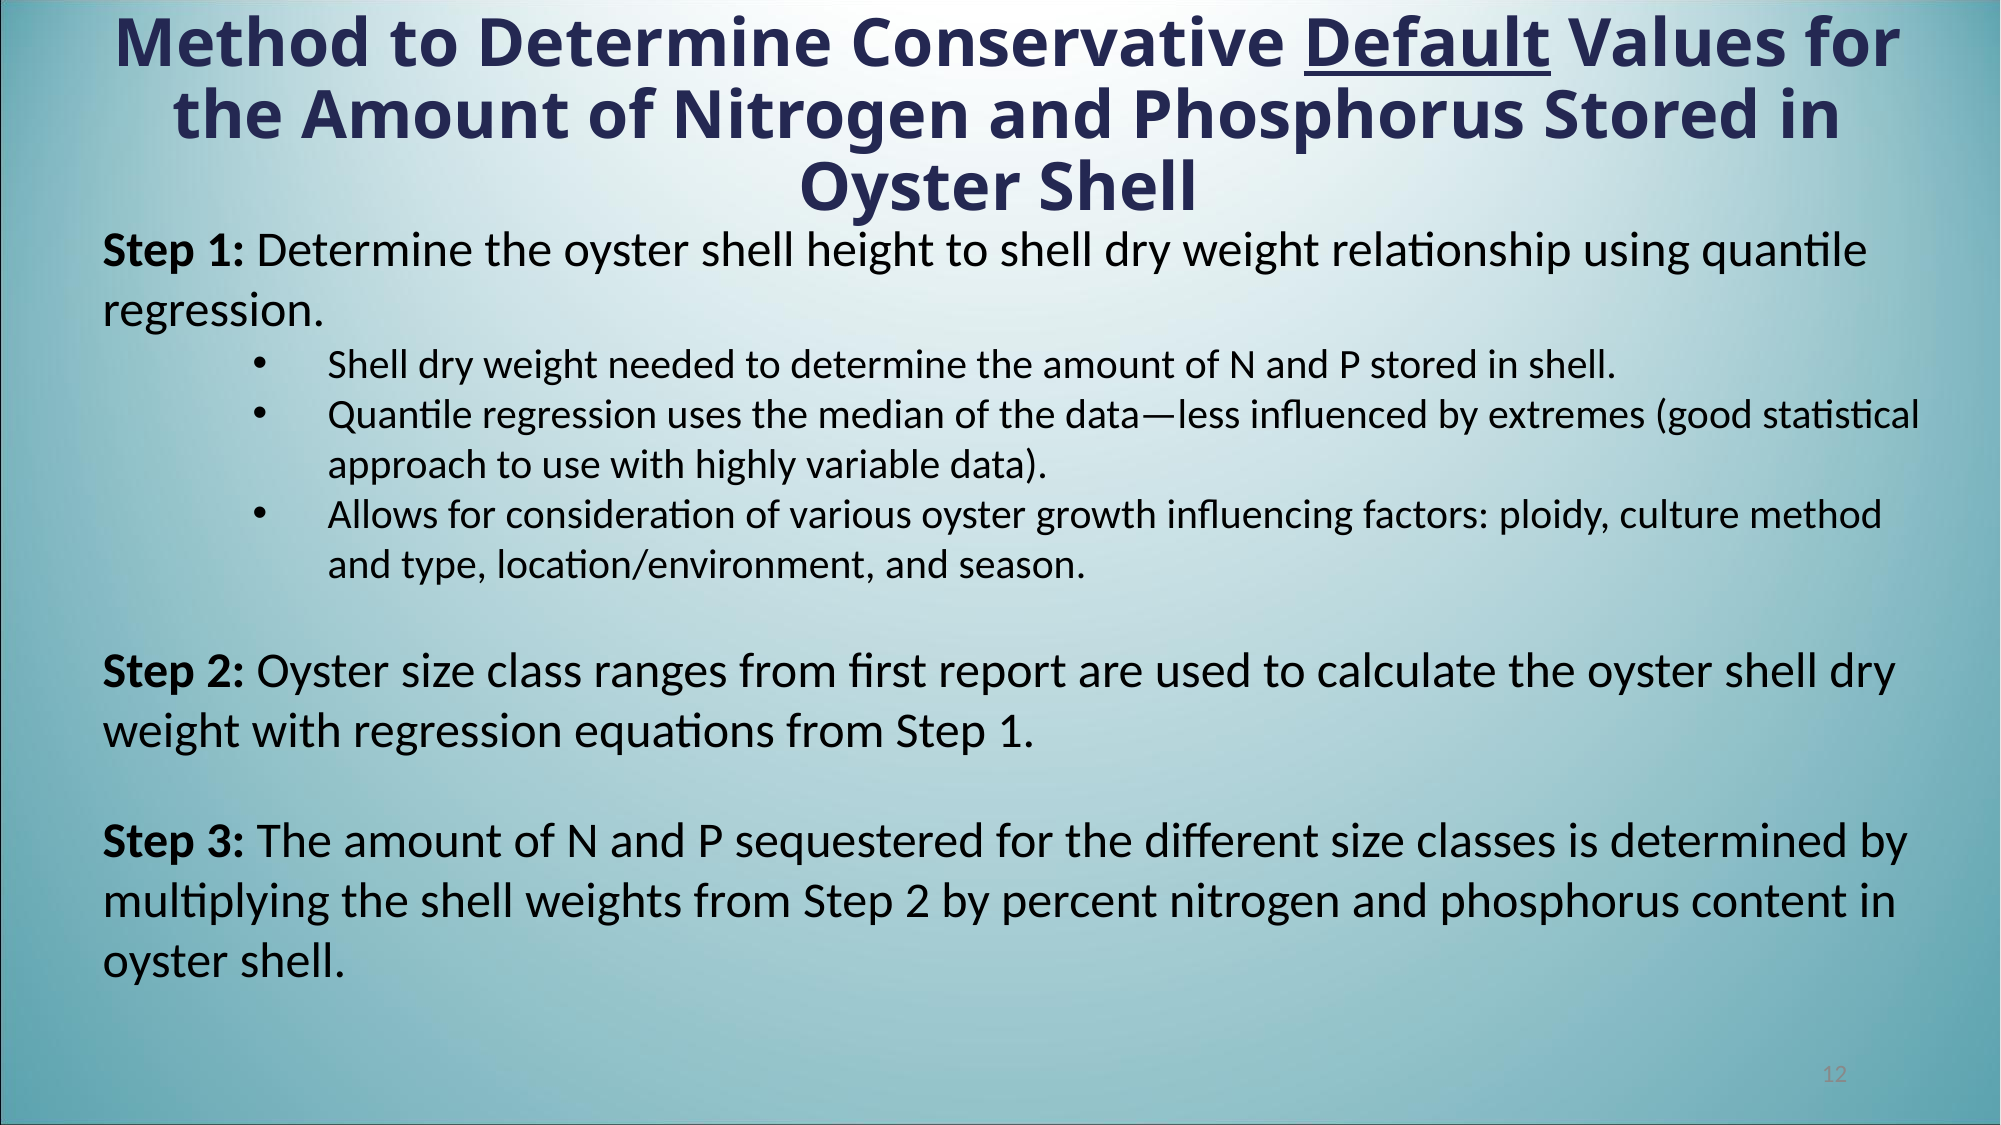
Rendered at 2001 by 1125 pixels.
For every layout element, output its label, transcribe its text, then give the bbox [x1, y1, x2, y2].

picture [0, 0, 2001, 1125]
text_box Step 1: Determine the oyster shell height to shell dry weight relationship using quantile regression. Shell dry weight needed to determine the amount of N and P stored in shell. Quantile regression uses the median of the data—less influenced by extremes (good statistical approach to use with highly variable data). Allows for consideration of various oyster growth influencing factors: ploidy, culture method and type, location/environment, and season. Step 2: Oyster size class ranges from first report are used to calculate the oyster shell dry weight with regression equations from Step 1. Step 3: The amount of N and P sequestered for the different size classes is determined by multiplying the shell weights from Step 2 by percent nitrogen and phosphorus content in oyster shell. [87, 209, 1959, 995]
title Method to Determine Conservative Default Values for the Amount of Nitrogen and Phosphorus Stored in Oyster Shell [87, 34, 1928, 200]
slide_number 12 [1412, 1042, 1863, 1103]
